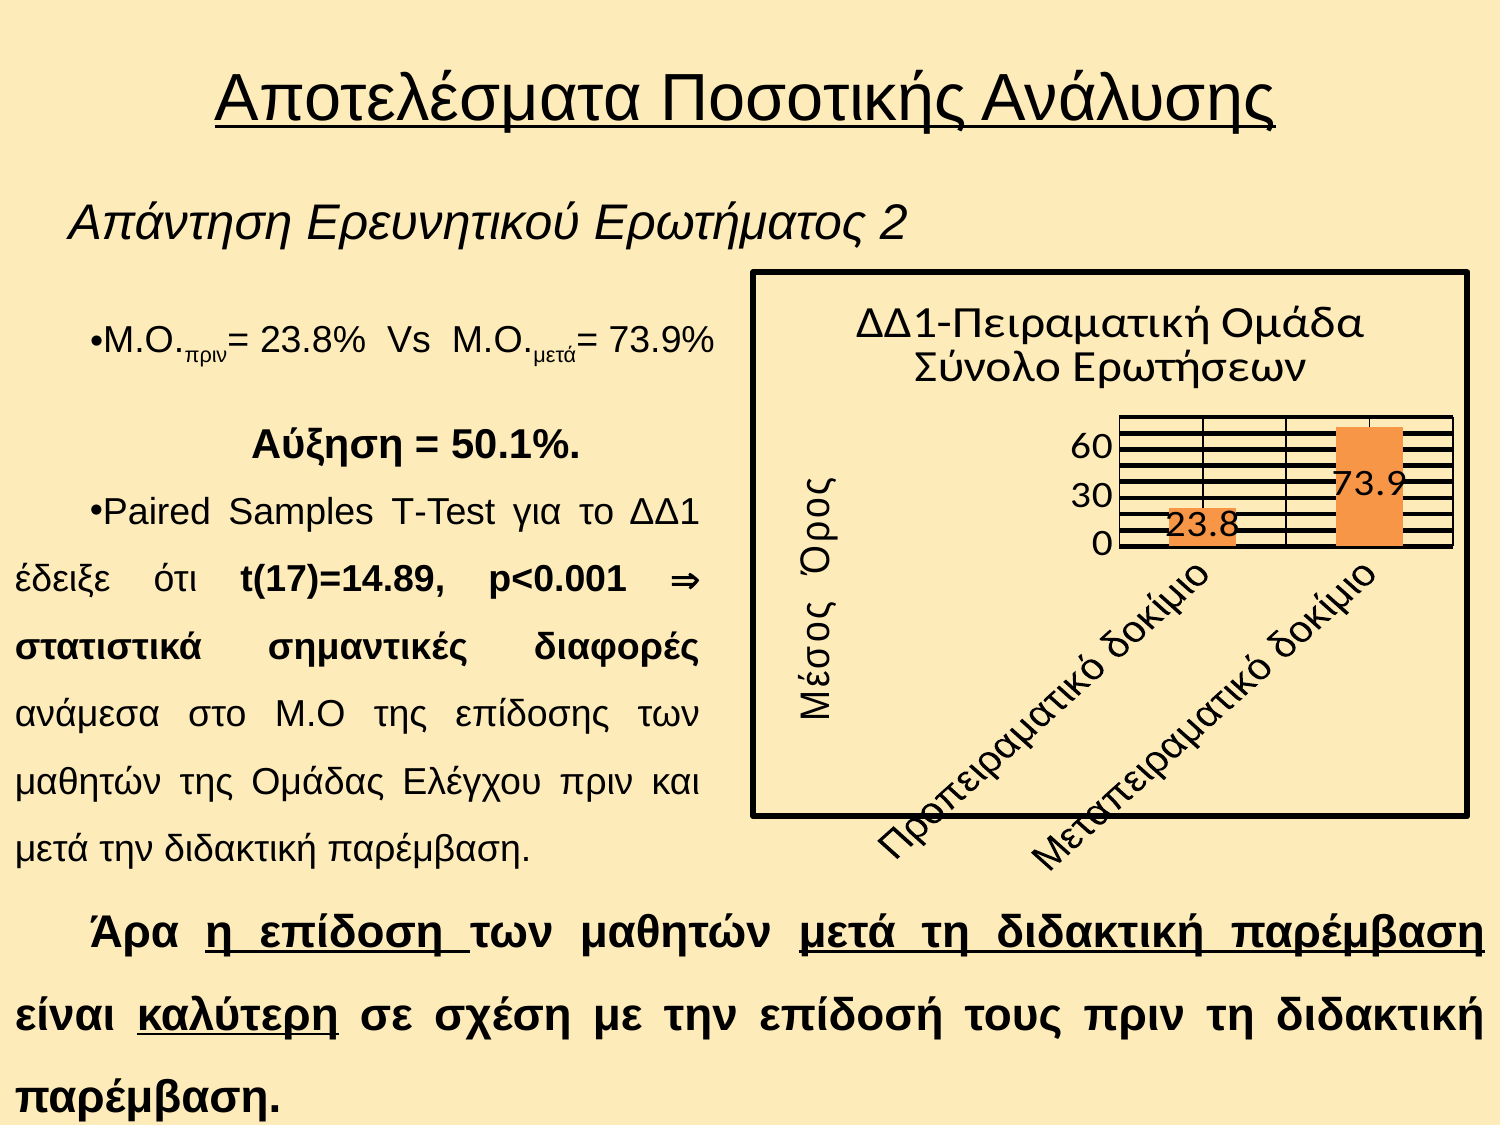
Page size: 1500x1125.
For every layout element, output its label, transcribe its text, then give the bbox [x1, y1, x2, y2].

text_box Απάντηση Ερευνητικού Ερωτήματος 2 [11, 152, 1418, 258]
chart [749, 269, 1471, 880]
text_box Paired Samples Τ-Test για το ΔΔ1 έδειξε ότι t(17)=14.89, p<0.001  στατιστικά σημαντικές διαφορές ανάμεσα στο M.O της επίδοσης των μαθητών της Ομάδας Ελέγχου πριν και μετά την διδακτική παρέμβαση. [0, 456, 715, 867]
text_box Μ.Ο.πριν= 23.8% Vs Μ.Ο.μετά= 73.9% Αύξηση = 50.1%. [0, 256, 739, 474]
text_box Αποτελέσματα Ποσοτικής Ανάλυσης [107, 46, 1383, 142]
text_box Άρα η επίδοση των μαθητών μετά τη διδακτική παρέμβαση είναι καλύτερη σε σχέση με την επίδοσή τους πριν τη διδακτική παρέμβαση. [0, 867, 1500, 1125]
